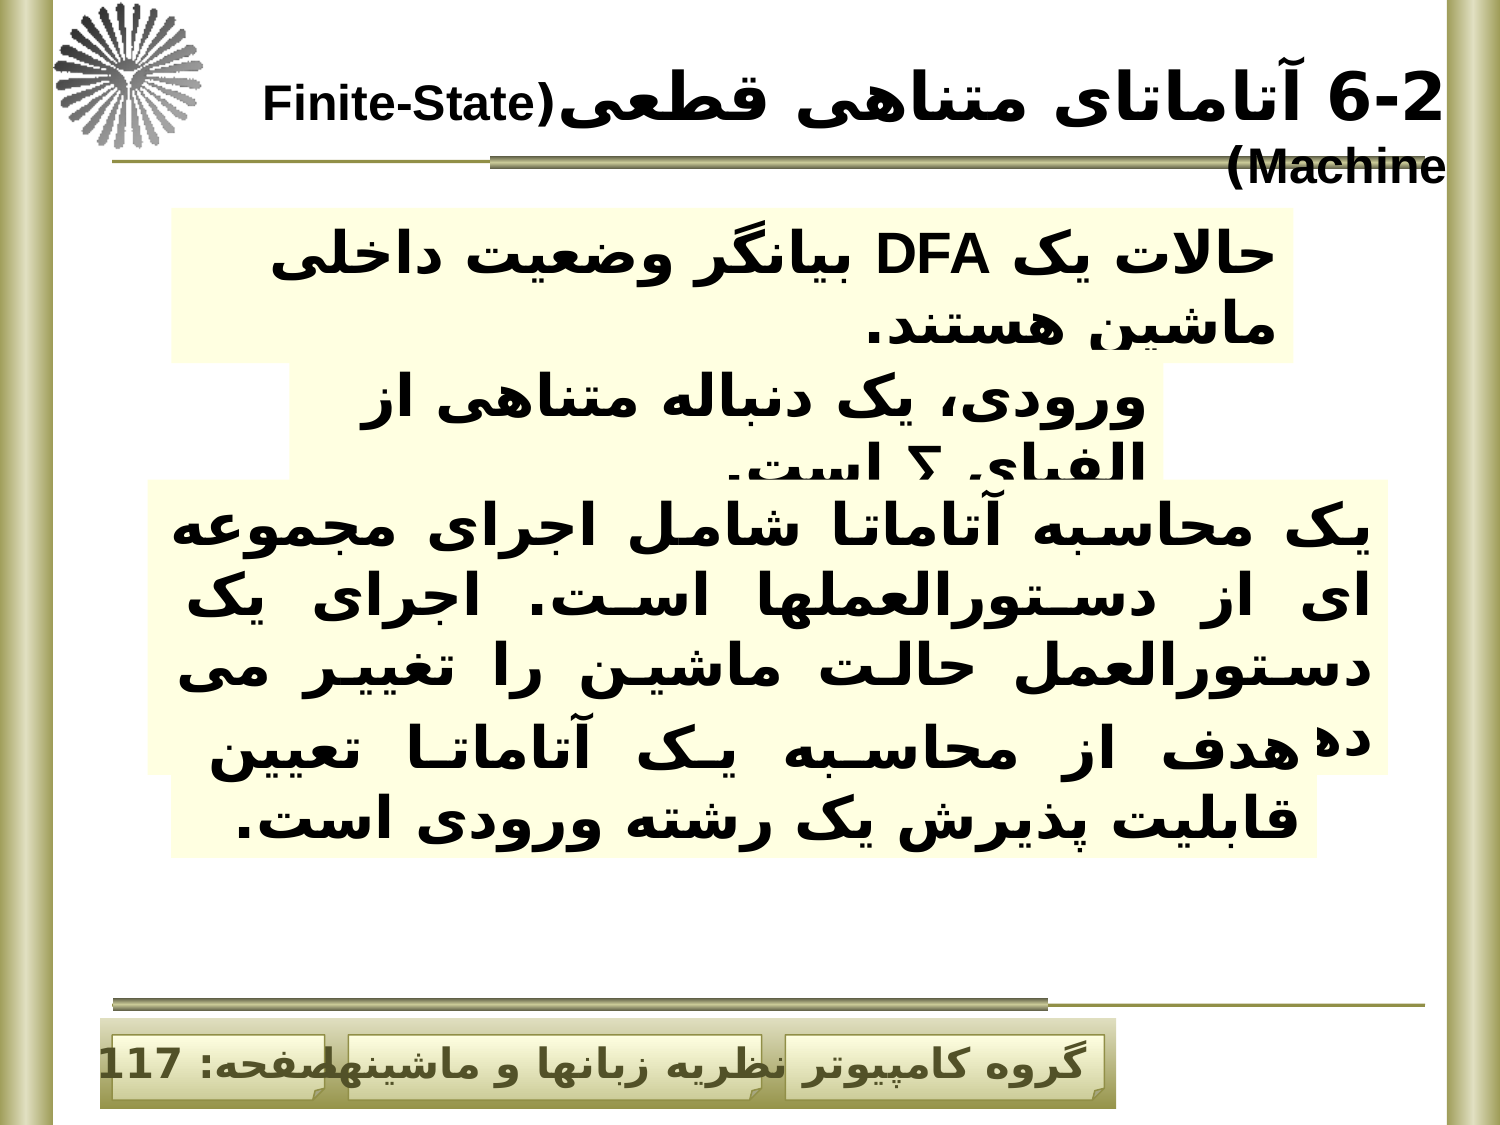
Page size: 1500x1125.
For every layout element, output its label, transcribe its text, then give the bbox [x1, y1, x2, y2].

text_box ورودی، یک دنباله متناهی از الفبای ∑ است. [289, 349, 1164, 479]
text_box هدف از محاسبه یک آتاماتا تعیین قابلیت پذیرش یک رشته ورودی است. [171, 702, 1317, 858]
text_box 6-2 آتاماتای متناهی قطعی(Finite-State Machine) [174, 46, 1463, 202]
text_box حالات یک DFA بیانگر وضعیت داخلی ماشین هستند. [171, 207, 1294, 364]
text_box یک محاسبه آتاماتا شامل اجرای مجموعه ای از دستورالعملها است. اجرای یک دستورالعمل حالت ماشین را تغییر می دهد. [147, 479, 1388, 775]
